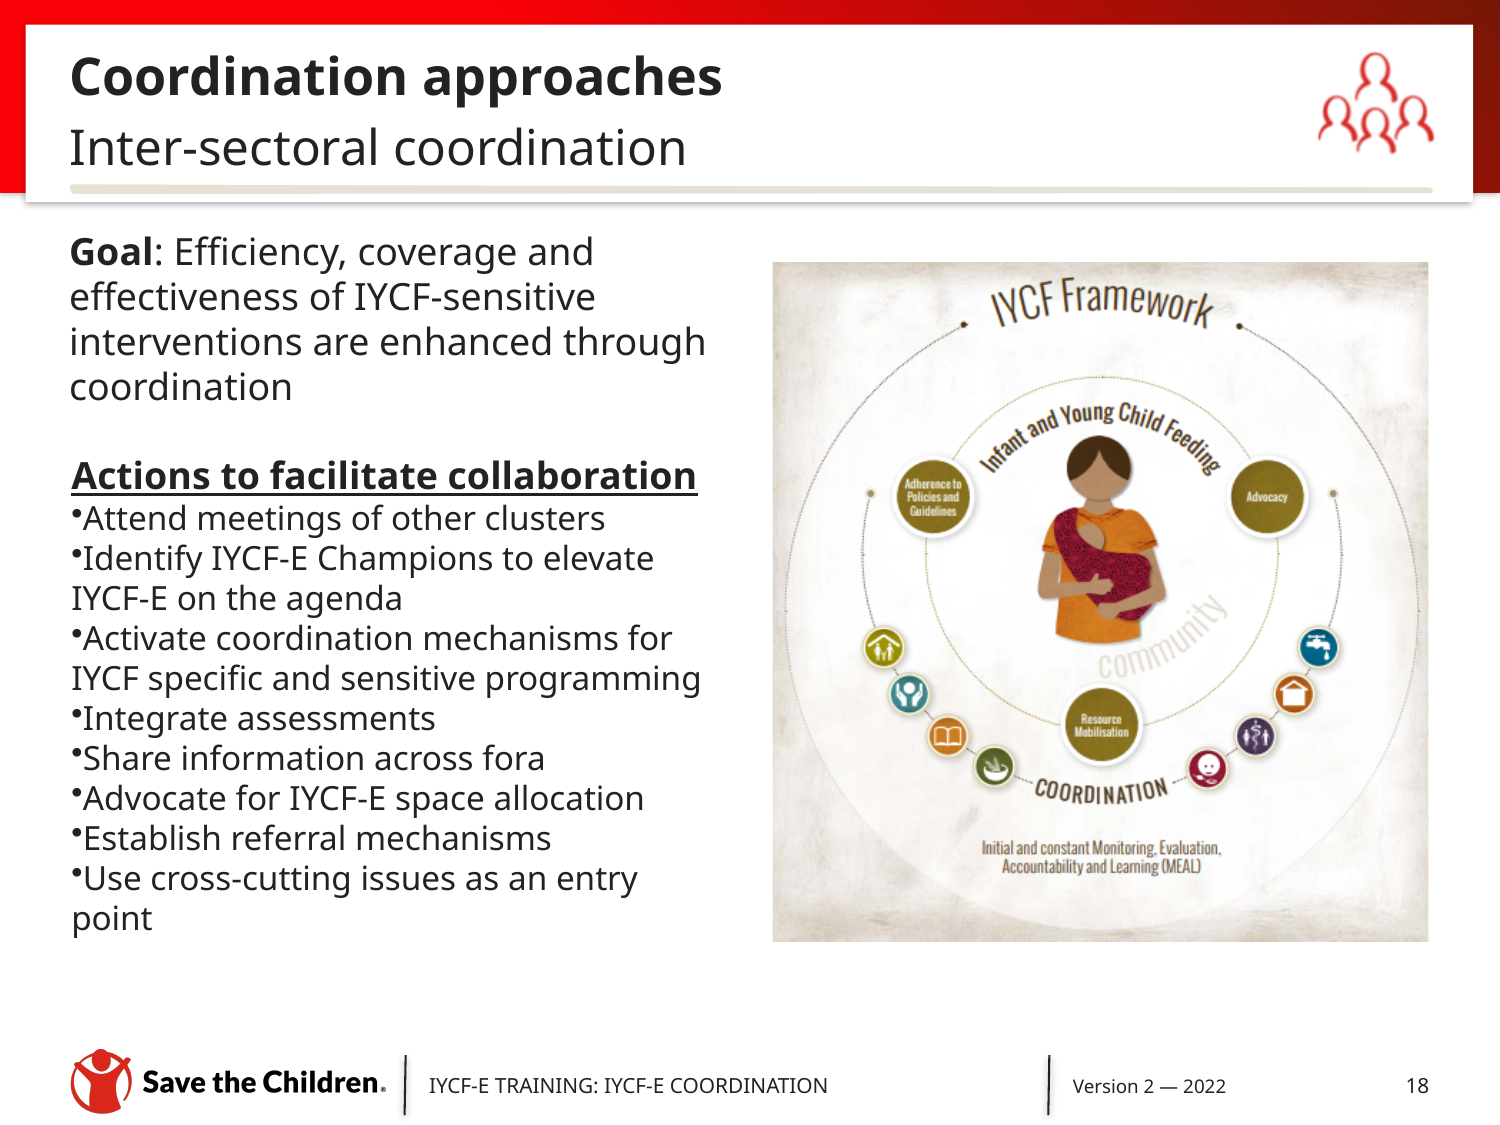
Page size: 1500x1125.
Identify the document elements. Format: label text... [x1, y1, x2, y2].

picture [69, 184, 1433, 194]
text_box Actions to facilitate collaboration​ Attend meetings of other clusters ​ Identify IYCF-E Champions to elevate IYCF-E on the agenda​ Activate coordination mechanisms for IYCF specific and sensitive programming ​ Integrate assessments ​ Share information across fora ​ Advocate for IYCF-E space allocation ​ Establish referral mechanisms ​ Use cross-cutting issues as an entry point [71, 452, 726, 937]
slide_number Version 2 — 2022 [1057, 1056, 1318, 1117]
picture [1308, 37, 1445, 174]
slide_number 18 [1318, 1056, 1445, 1117]
footer IYCF-E TRAINING: IYCF-E COORDINATION [414, 1056, 1042, 1117]
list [772, 262, 1429, 942]
title Coordination approaches [69, 33, 1429, 115]
picture [59, 1037, 400, 1125]
list Inter-sectoral coordination [69, 115, 1304, 176]
list Goal: Efficiency, coverage and effectiveness of IYCF-sensitive interventions are enhanced through coordination [69, 227, 725, 1000]
